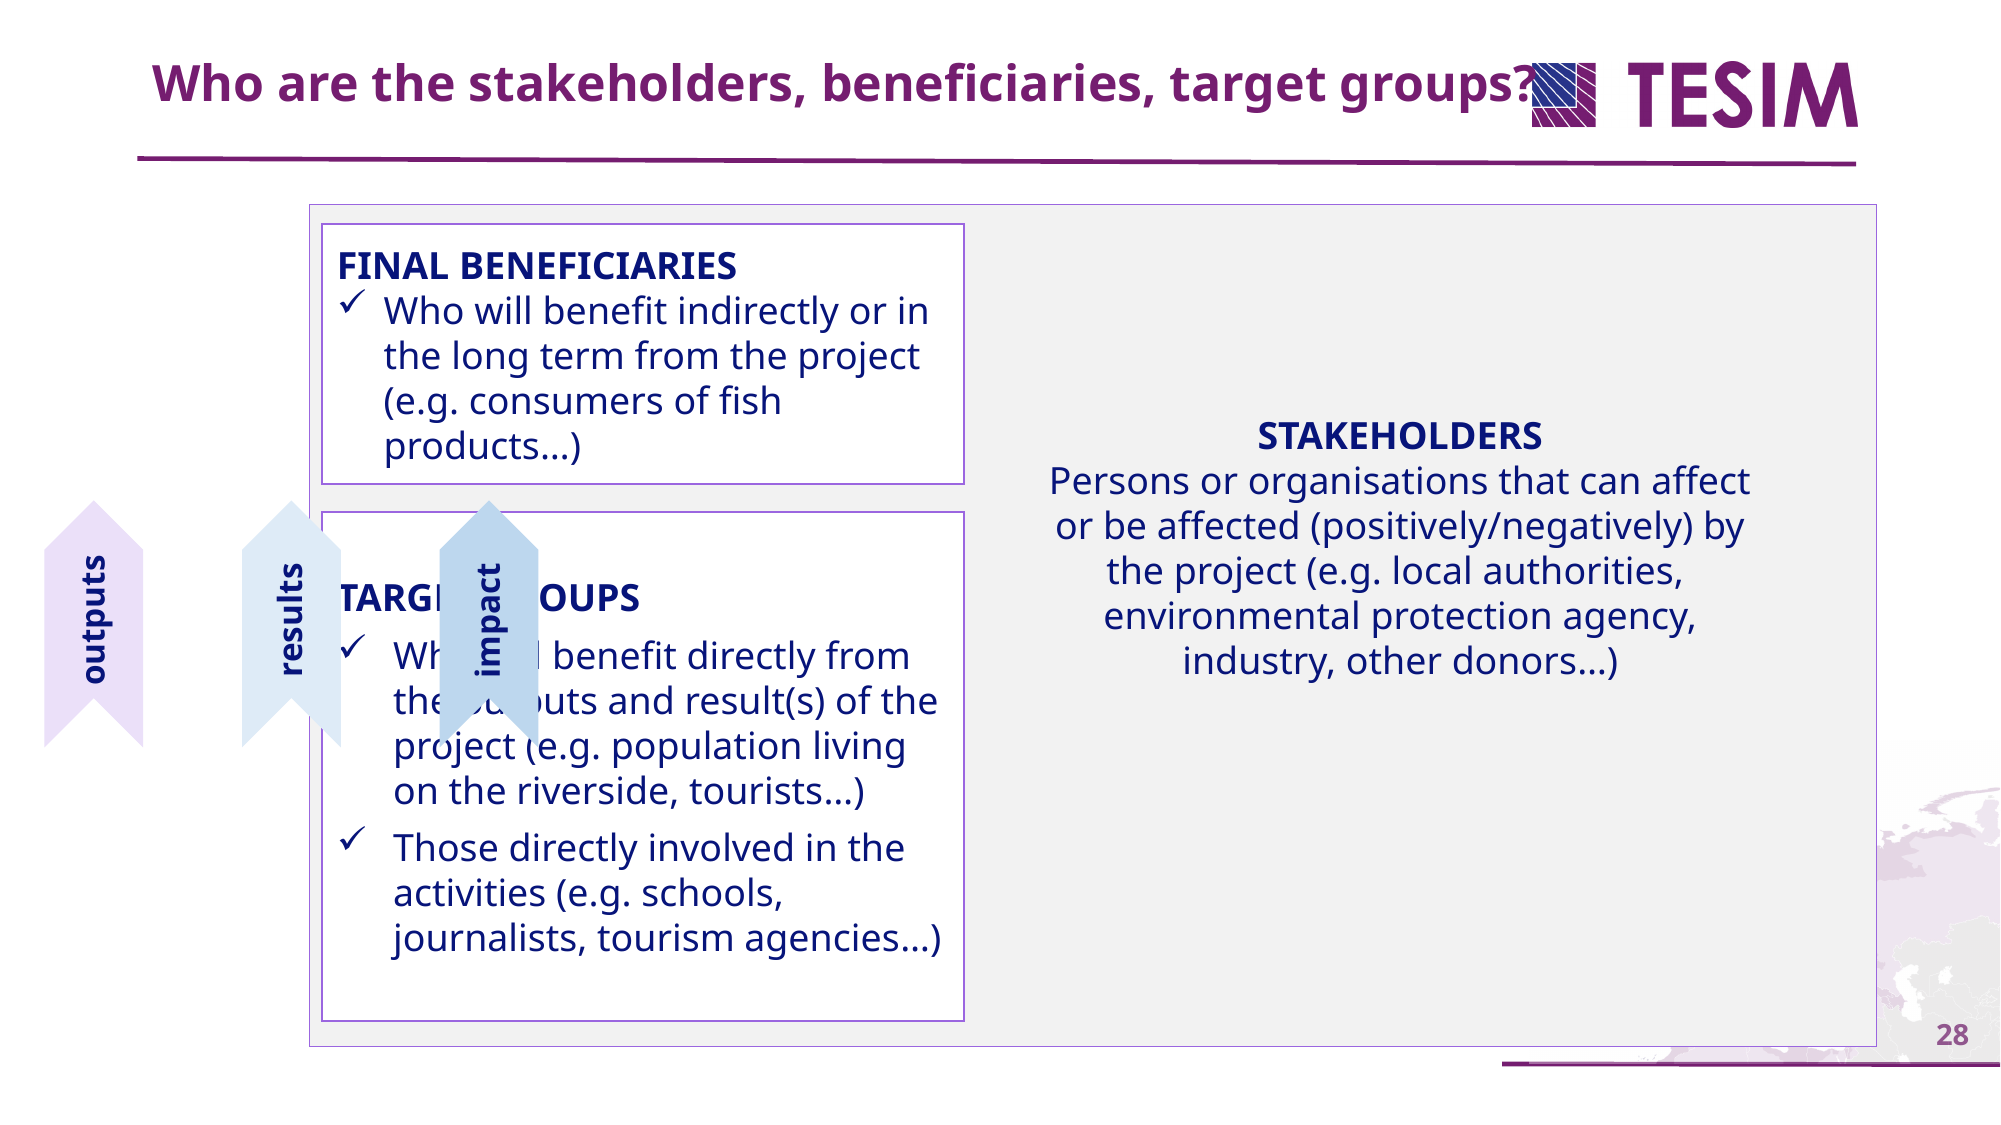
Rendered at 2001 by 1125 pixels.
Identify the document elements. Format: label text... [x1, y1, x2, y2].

text_box FINAL BENEFICIARIES Who will benefit indirectly or in the long term from the project (e.g. consumers of fish products…) [321, 223, 965, 485]
picture [1597, 61, 1858, 128]
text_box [0, 544, 613, 704]
list Who are the stakeholders, beneficiaries, target groups? [137, 51, 1597, 149]
text_box TARGET GROUPS Who will benefit directly from the outputs and result(s) of the project (e.g. population living on the riverside, tourists…) Those directly involved in the activities (e.g. schools, journalists, tourism agencies…) [321, 511, 965, 1022]
text_box [309, 204, 1877, 1047]
text_box STAKEHOLDERS Persons or organisations that can affect or be affected (positively/negatively) by the project (e.g. local authorities, environmental protection agency, industry, other donors…) [1022, 404, 1779, 780]
